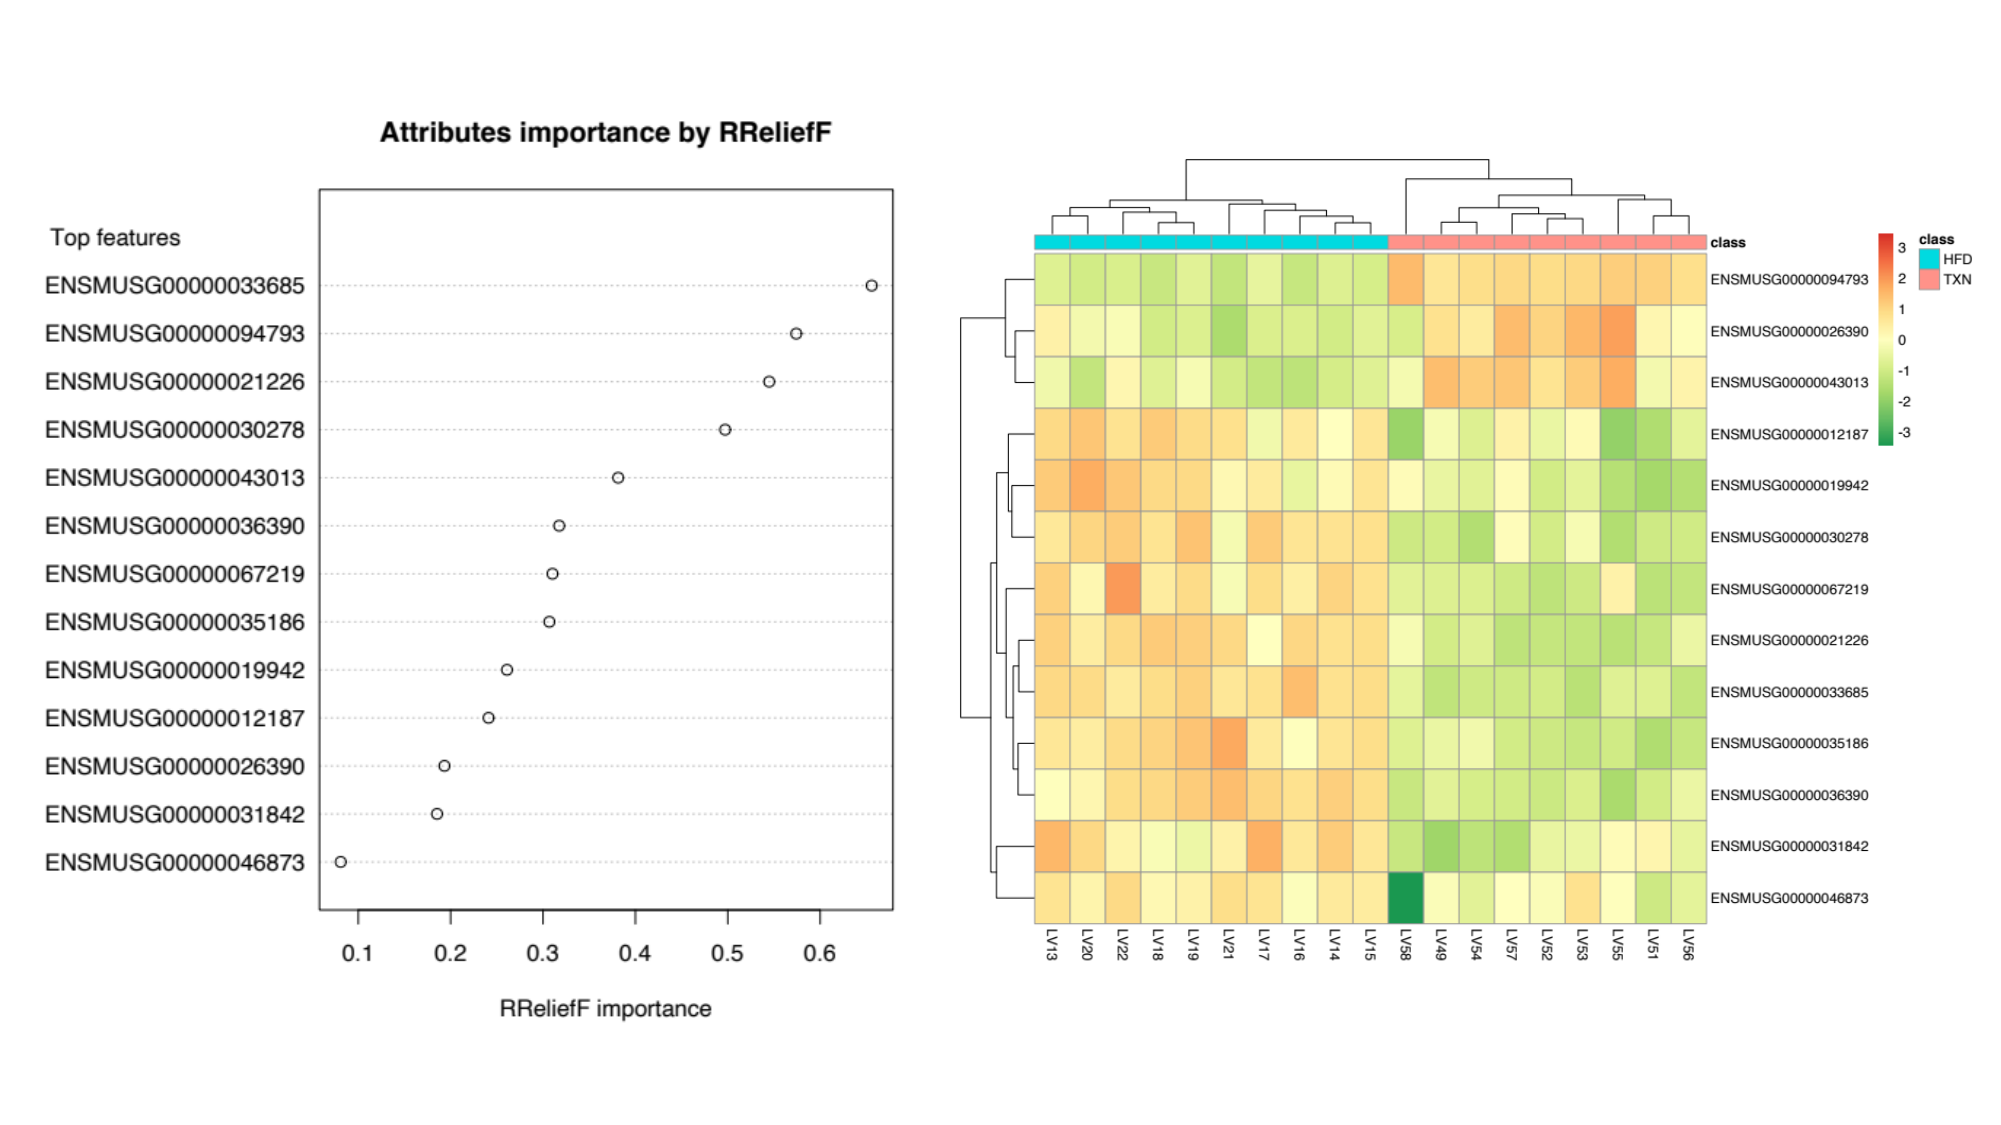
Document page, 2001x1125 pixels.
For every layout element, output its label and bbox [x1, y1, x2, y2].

picture [957, 156, 1973, 969]
picture [27, 75, 949, 1050]
